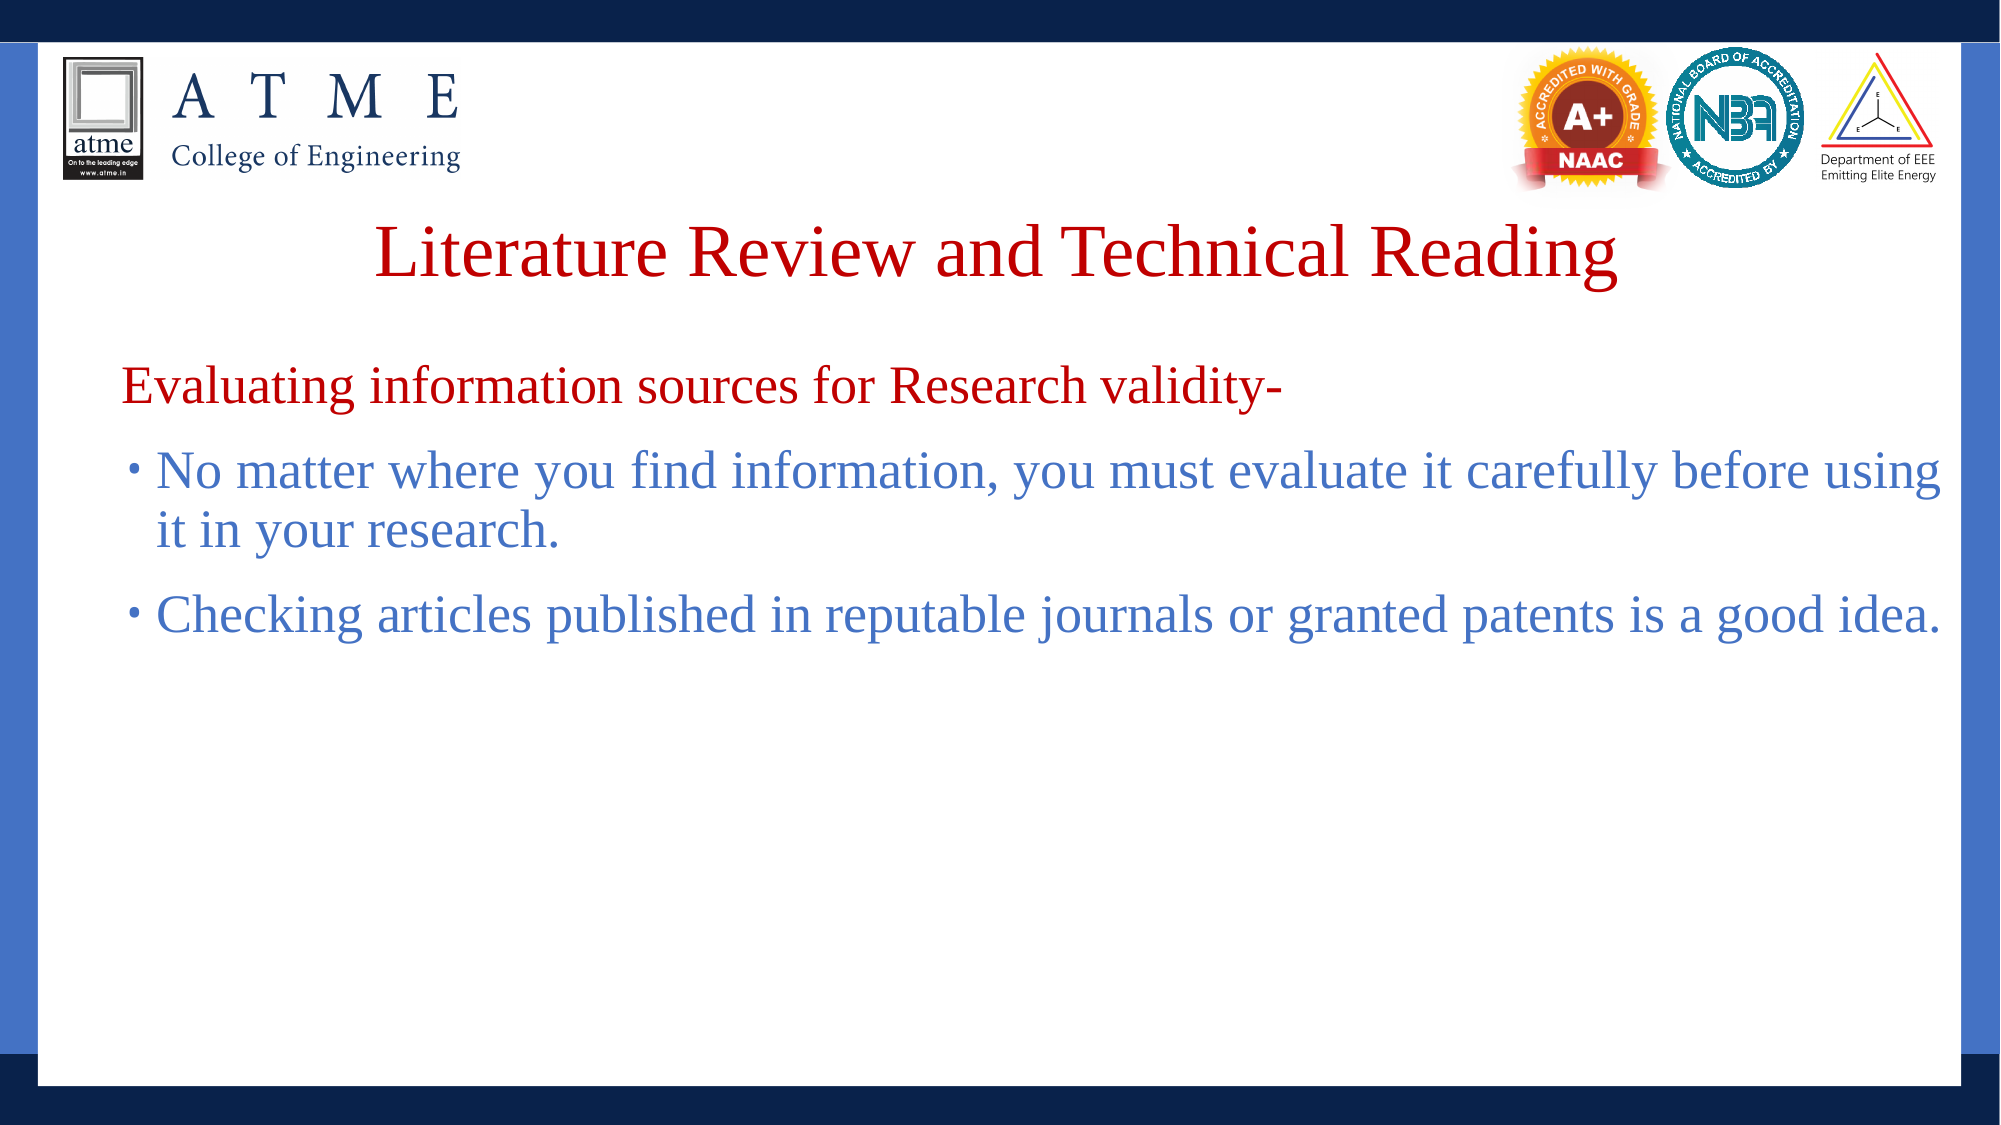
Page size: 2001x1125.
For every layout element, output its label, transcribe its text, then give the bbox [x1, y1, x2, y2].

picture [0, 0, 2000, 43]
picture [1666, 47, 1804, 99]
title Literature Review and Technical Reading [187, 99, 1808, 323]
list Evaluating information sources for Research validity- No matter where you find information, you must evaluate it carefully before using it in your research. Checking articles published in reputable journals or granted patents is a good idea. [106, 349, 1959, 713]
picture [0, 1054, 2000, 1125]
picture [1815, 49, 1939, 184]
picture [1531, 60, 1651, 99]
picture [63, 57, 461, 180]
